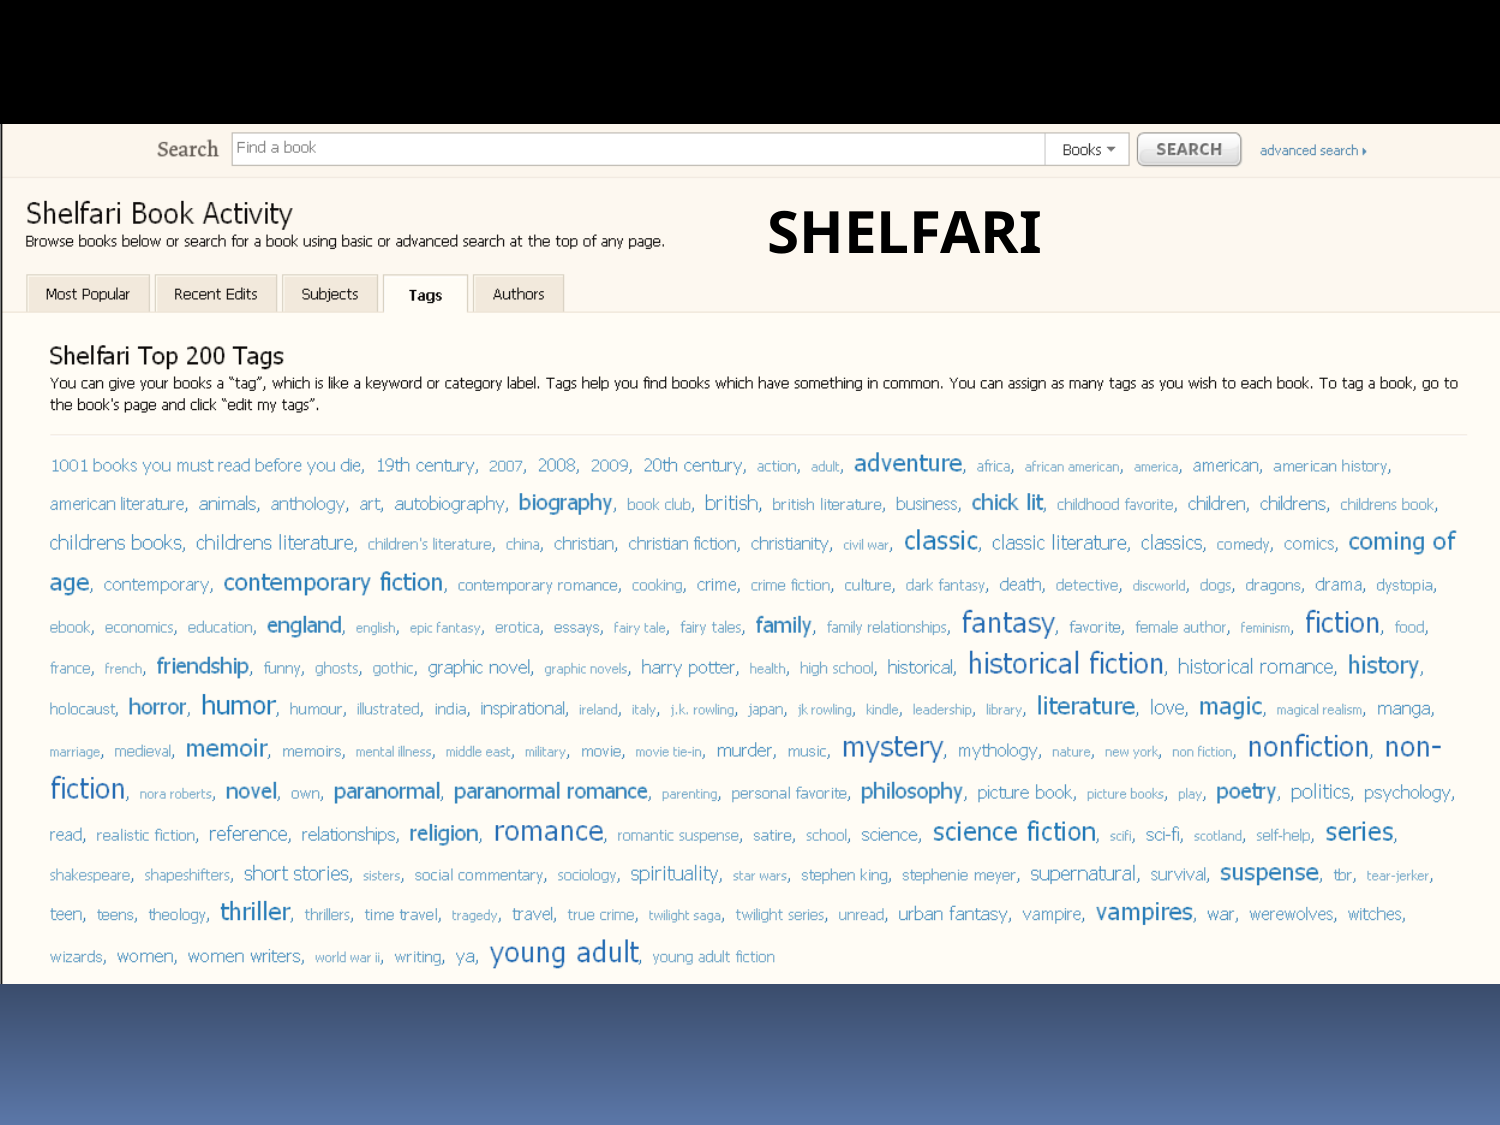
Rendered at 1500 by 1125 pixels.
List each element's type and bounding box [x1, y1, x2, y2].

picture [0, 124, 1500, 984]
